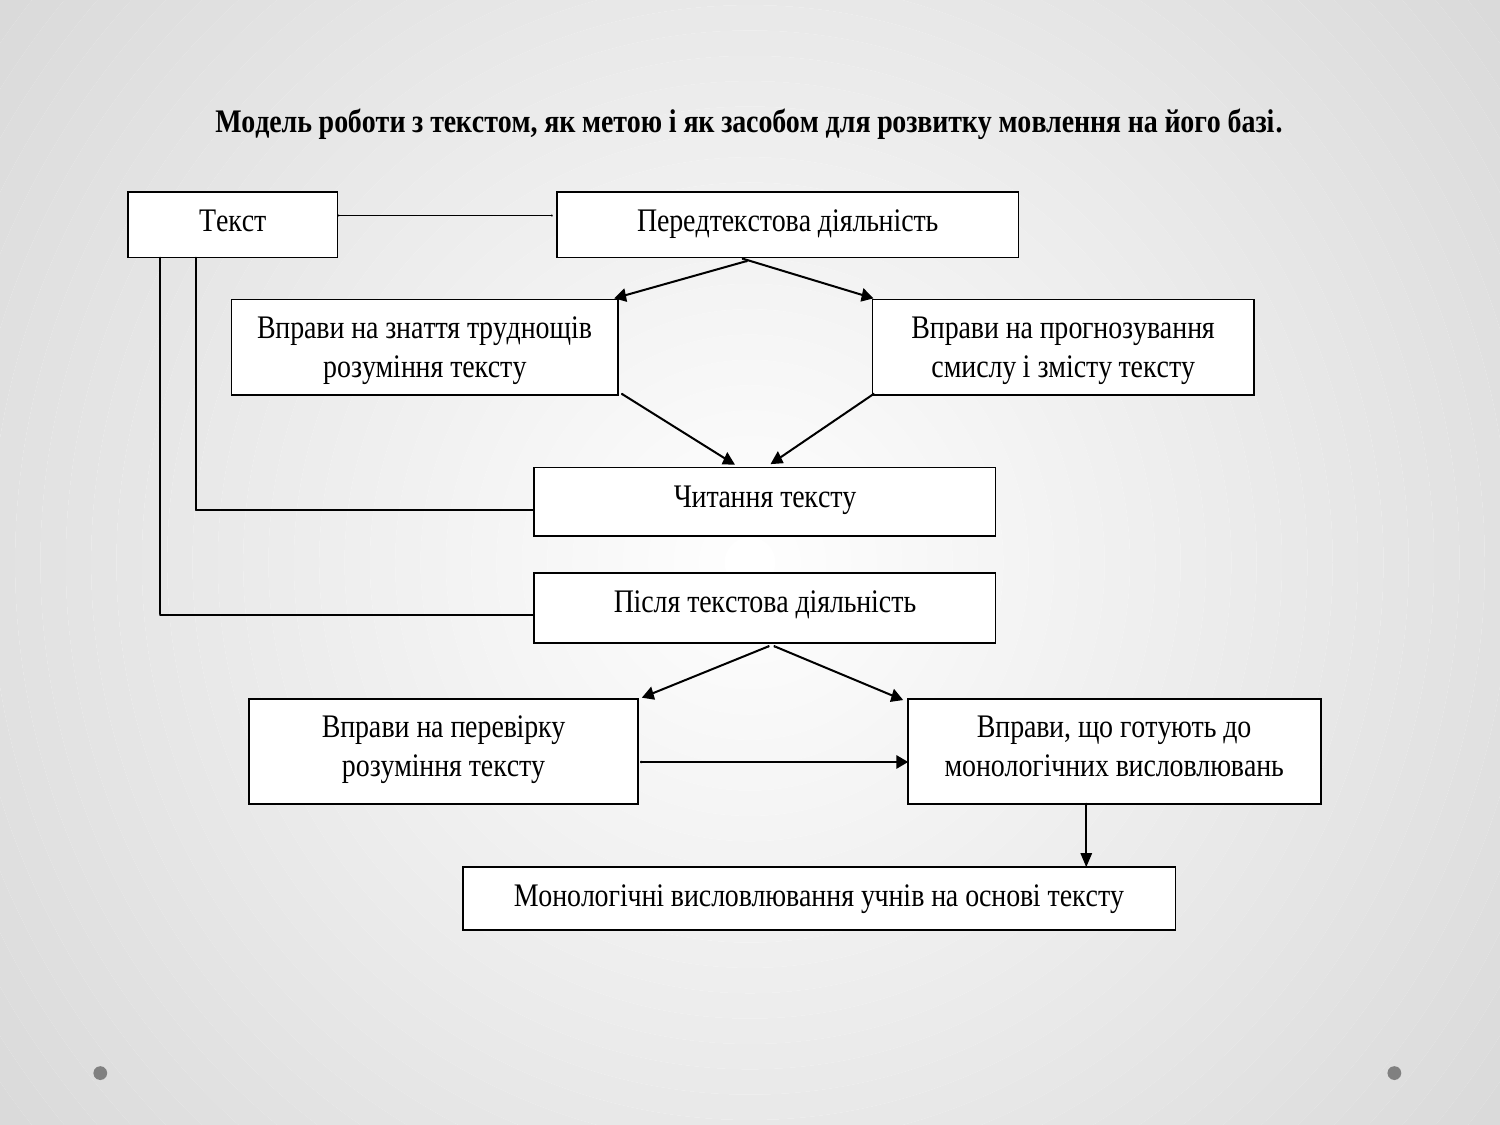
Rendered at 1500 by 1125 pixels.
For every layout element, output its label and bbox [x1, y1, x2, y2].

picture [0, 101, 1500, 965]
